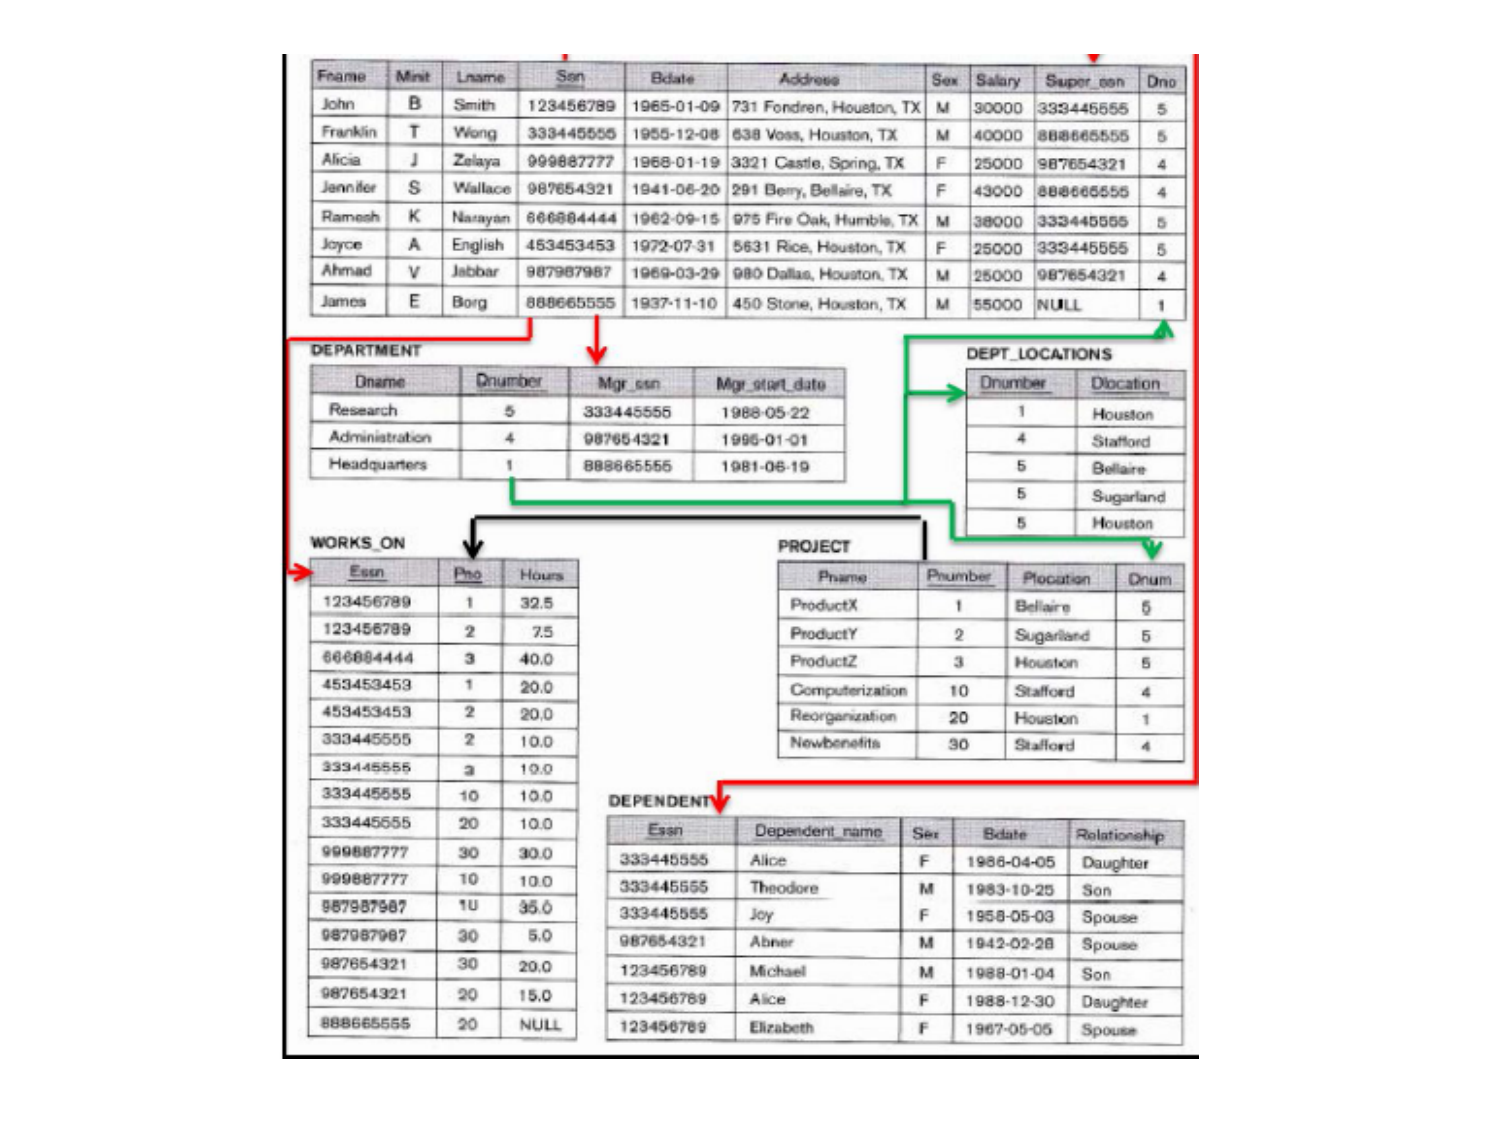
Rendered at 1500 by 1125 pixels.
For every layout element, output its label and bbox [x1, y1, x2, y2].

picture [277, 54, 1200, 1059]
